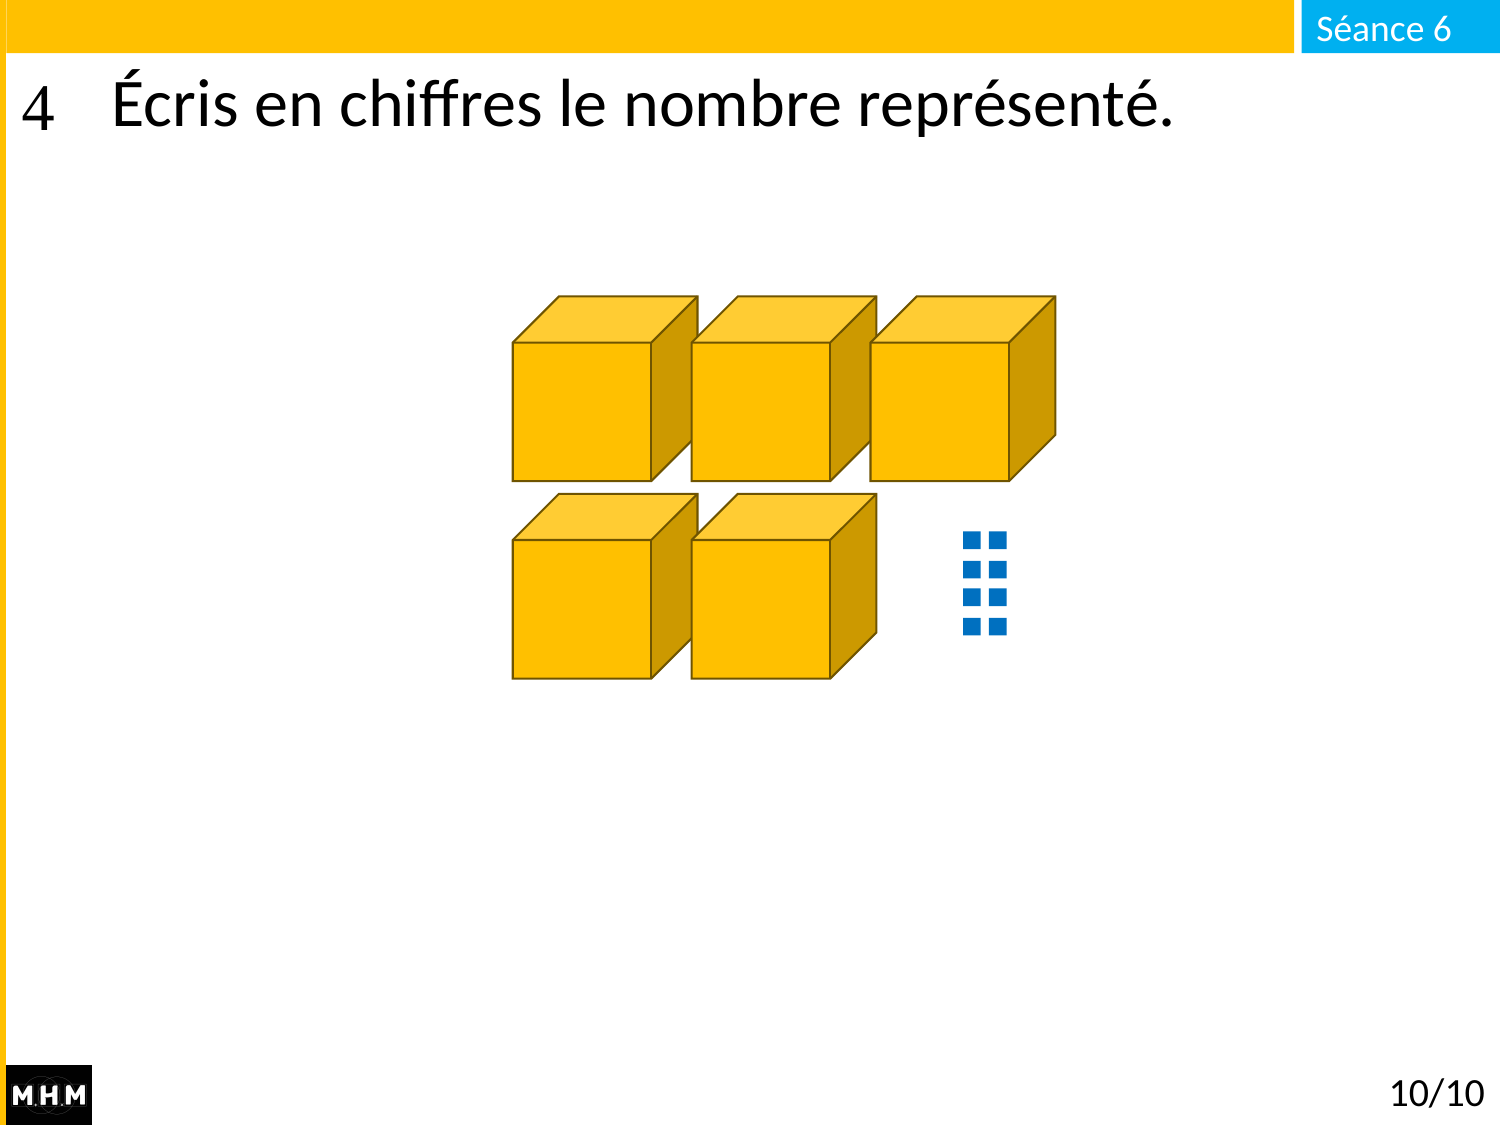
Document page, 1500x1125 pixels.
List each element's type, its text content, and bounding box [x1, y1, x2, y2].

text_box [988, 530, 1008, 550]
text_box [988, 617, 1008, 636]
text_box [511, 295, 699, 483]
text_box [988, 587, 1008, 607]
text_box [690, 295, 878, 483]
text_box [511, 492, 699, 680]
text_box [962, 587, 982, 607]
text_box [962, 617, 982, 636]
list 10/10 [1373, 1064, 1500, 1125]
title Écris en chiffres le nombre représenté. [96, 60, 1391, 150]
picture [6, 1065, 92, 1125]
text_box [962, 530, 982, 550]
text_box [988, 560, 1008, 579]
text_box [962, 560, 982, 579]
text_box [869, 295, 1057, 483]
text_box [690, 492, 878, 680]
